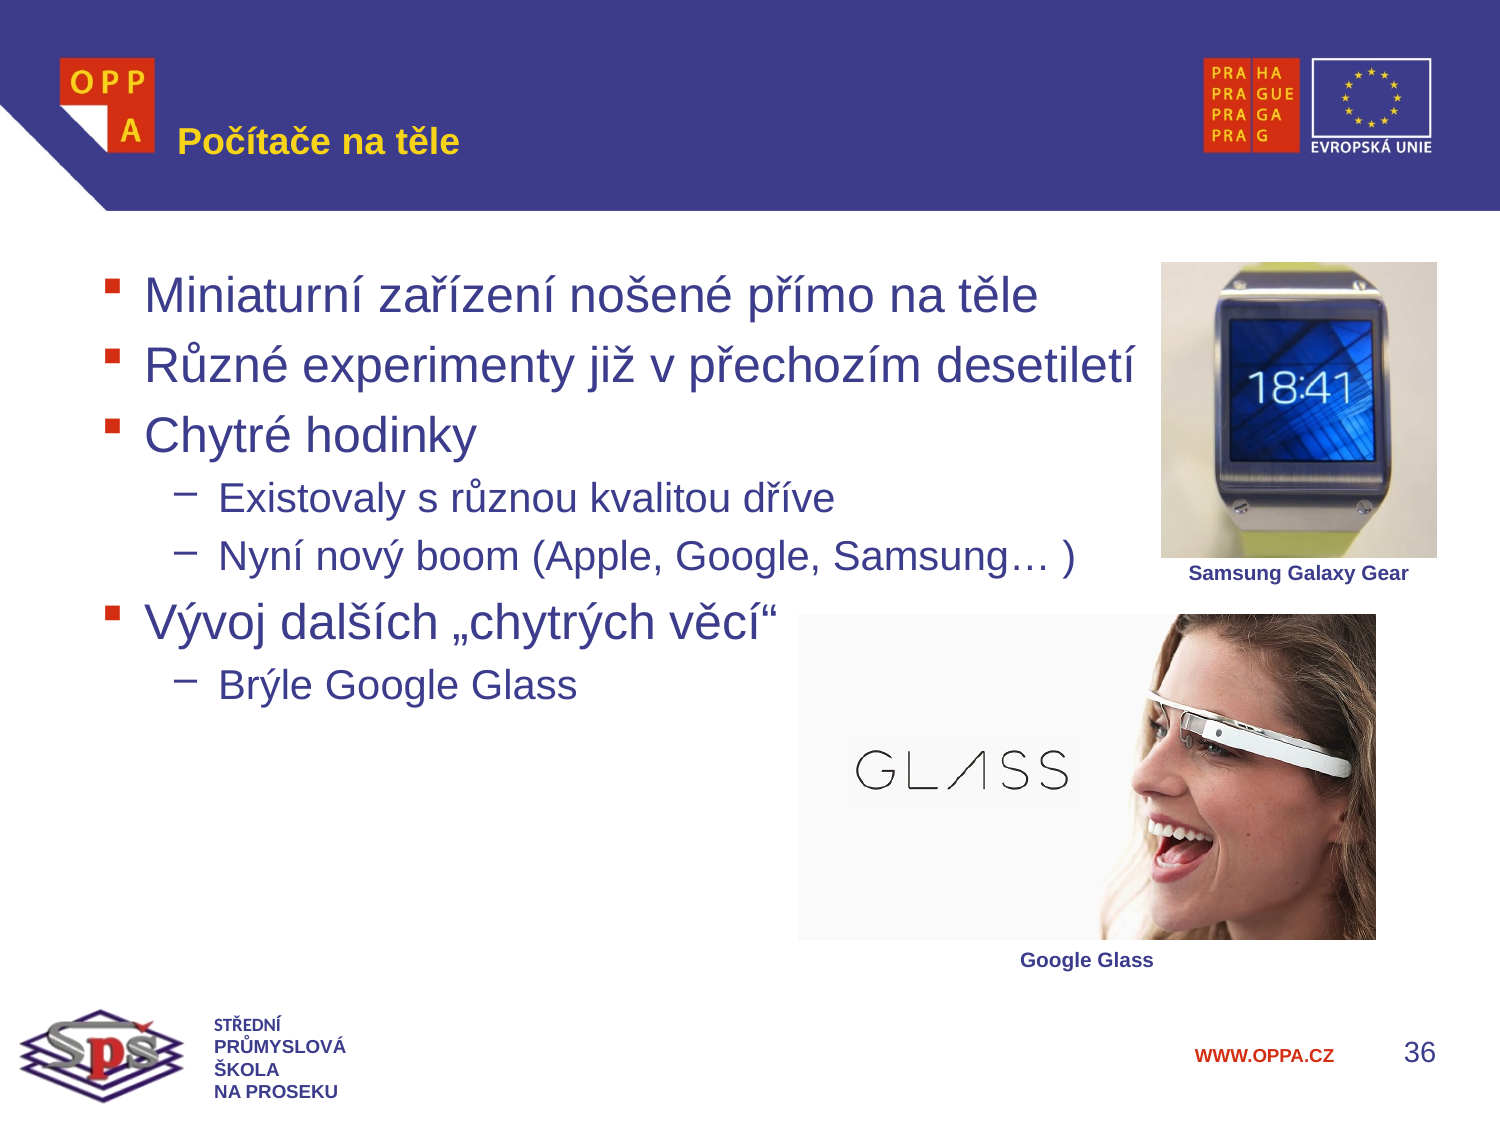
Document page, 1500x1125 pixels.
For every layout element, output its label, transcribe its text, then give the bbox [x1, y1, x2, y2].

picture [0, 0, 1500, 211]
list Miniaturní zařízení nošené přímo na těle Různé experimenty již v přechozím desetiletí Chytré hodinky Existovaly s různou kvalitou dříve Nyní nový boom (Apple, Google, Samsung… ) Vývoj dalších „chytrých věcí“ Brýle Google Glass [101, 262, 1437, 1005]
text_box STŘEDNÍ PRŮMYSLOVÁ ŠKOLA NA PROSEKU [199, 1004, 509, 1110]
picture [19, 1001, 186, 1107]
slide_number 36 [1339, 1015, 1437, 1069]
text_box Google Glass [1005, 948, 1169, 979]
title Počítače na těle [177, 38, 1137, 162]
picture [798, 614, 1376, 940]
text_box Samsung Galaxy Gear [1173, 567, 1424, 592]
picture [1160, 262, 1437, 559]
